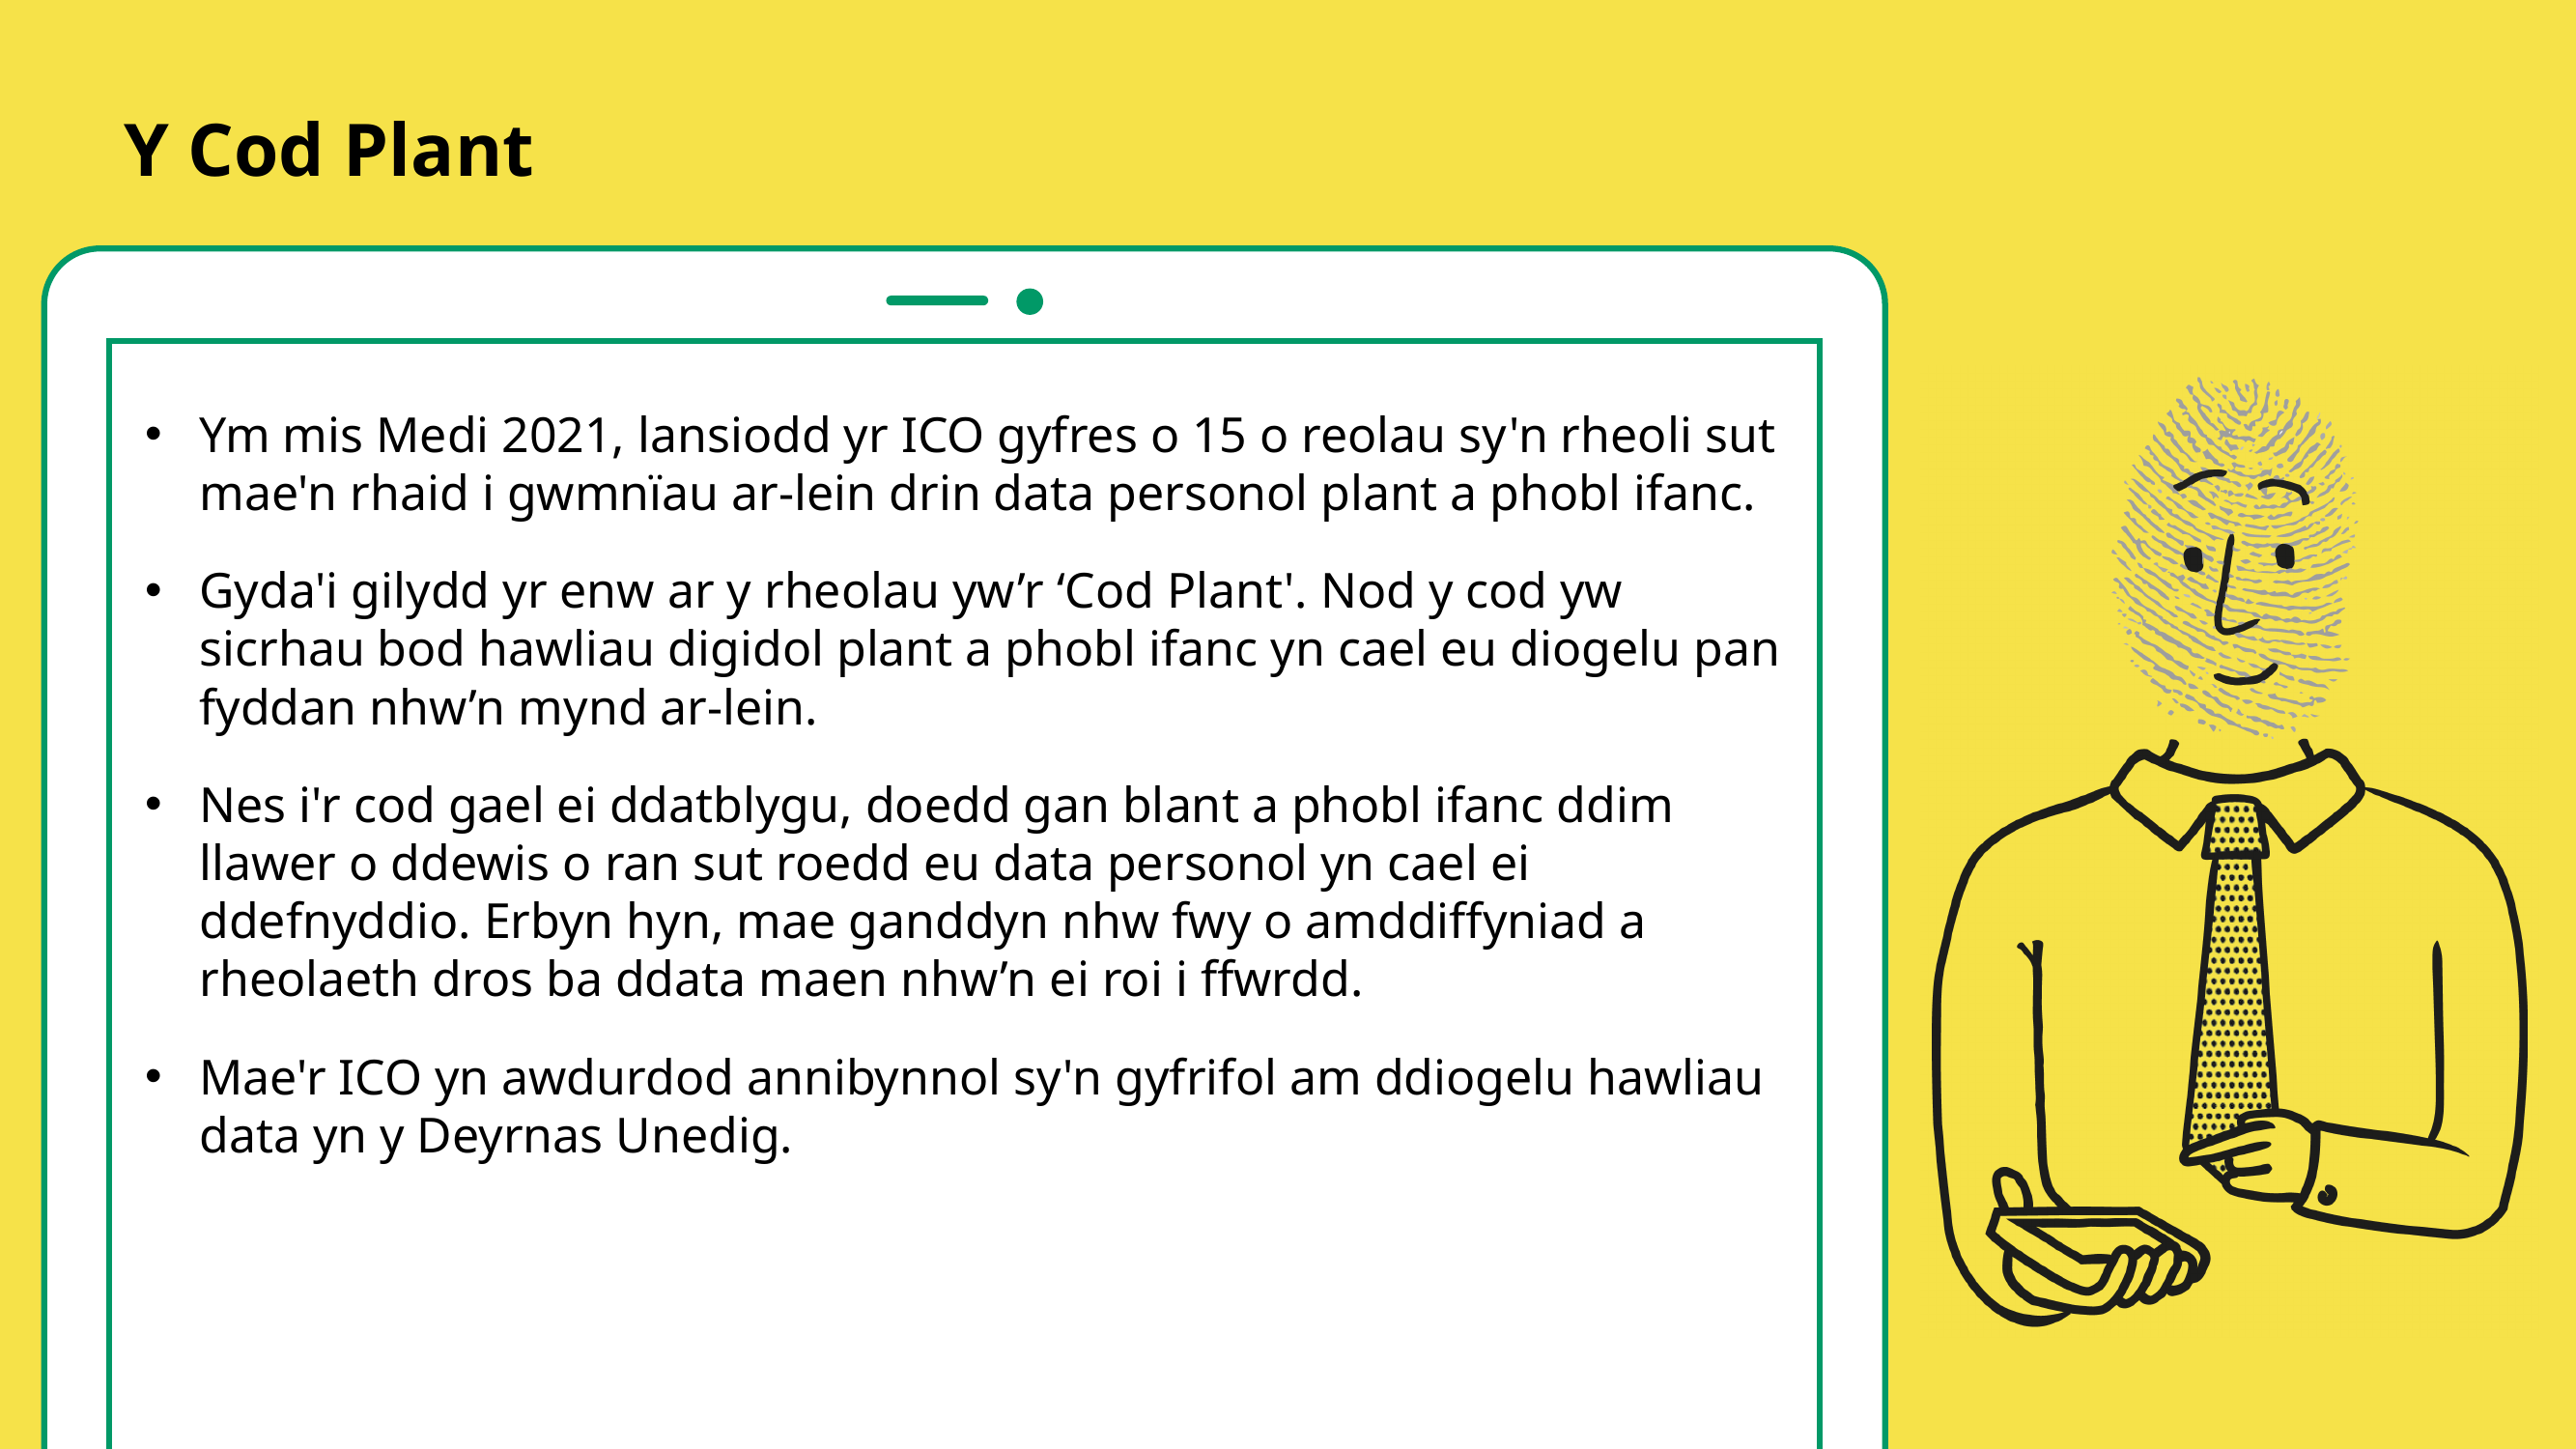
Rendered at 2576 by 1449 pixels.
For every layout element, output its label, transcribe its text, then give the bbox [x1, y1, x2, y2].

text_box Y Cod Plant [109, 97, 2413, 273]
picture [1920, 364, 2540, 1339]
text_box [43, 247, 1885, 1449]
